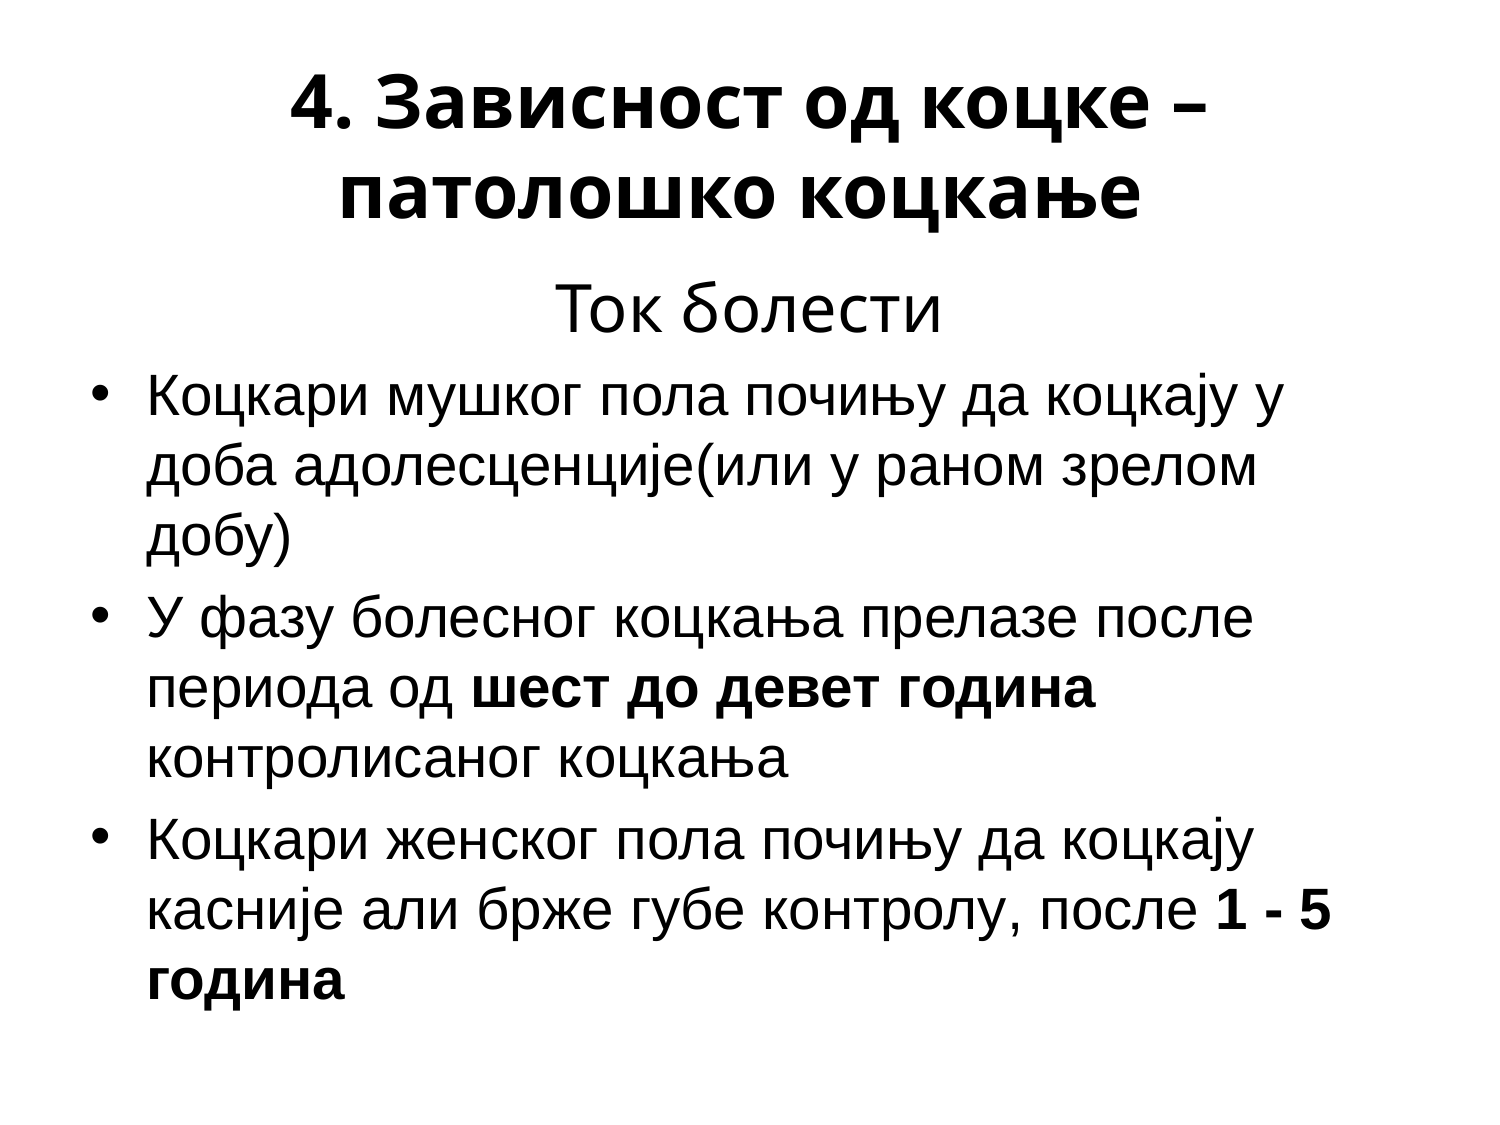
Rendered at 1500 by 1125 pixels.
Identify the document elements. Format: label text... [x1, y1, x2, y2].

text_box 4. Зависност од коцке – патолошко коцкање [74, 50, 1425, 238]
list Коцкари мушког пола почињу да коцкају у доба адолесценције(или у раном зрелом добу) У фазу болесног коцкања прелазе после периода од шест до девет година контролисаног коцкања Коцкари женског пола почињу да коцкају касније али брже губе контролу, после 1 - 5 година [74, 349, 1426, 1001]
title Ток болести [74, 212, 1426, 349]
